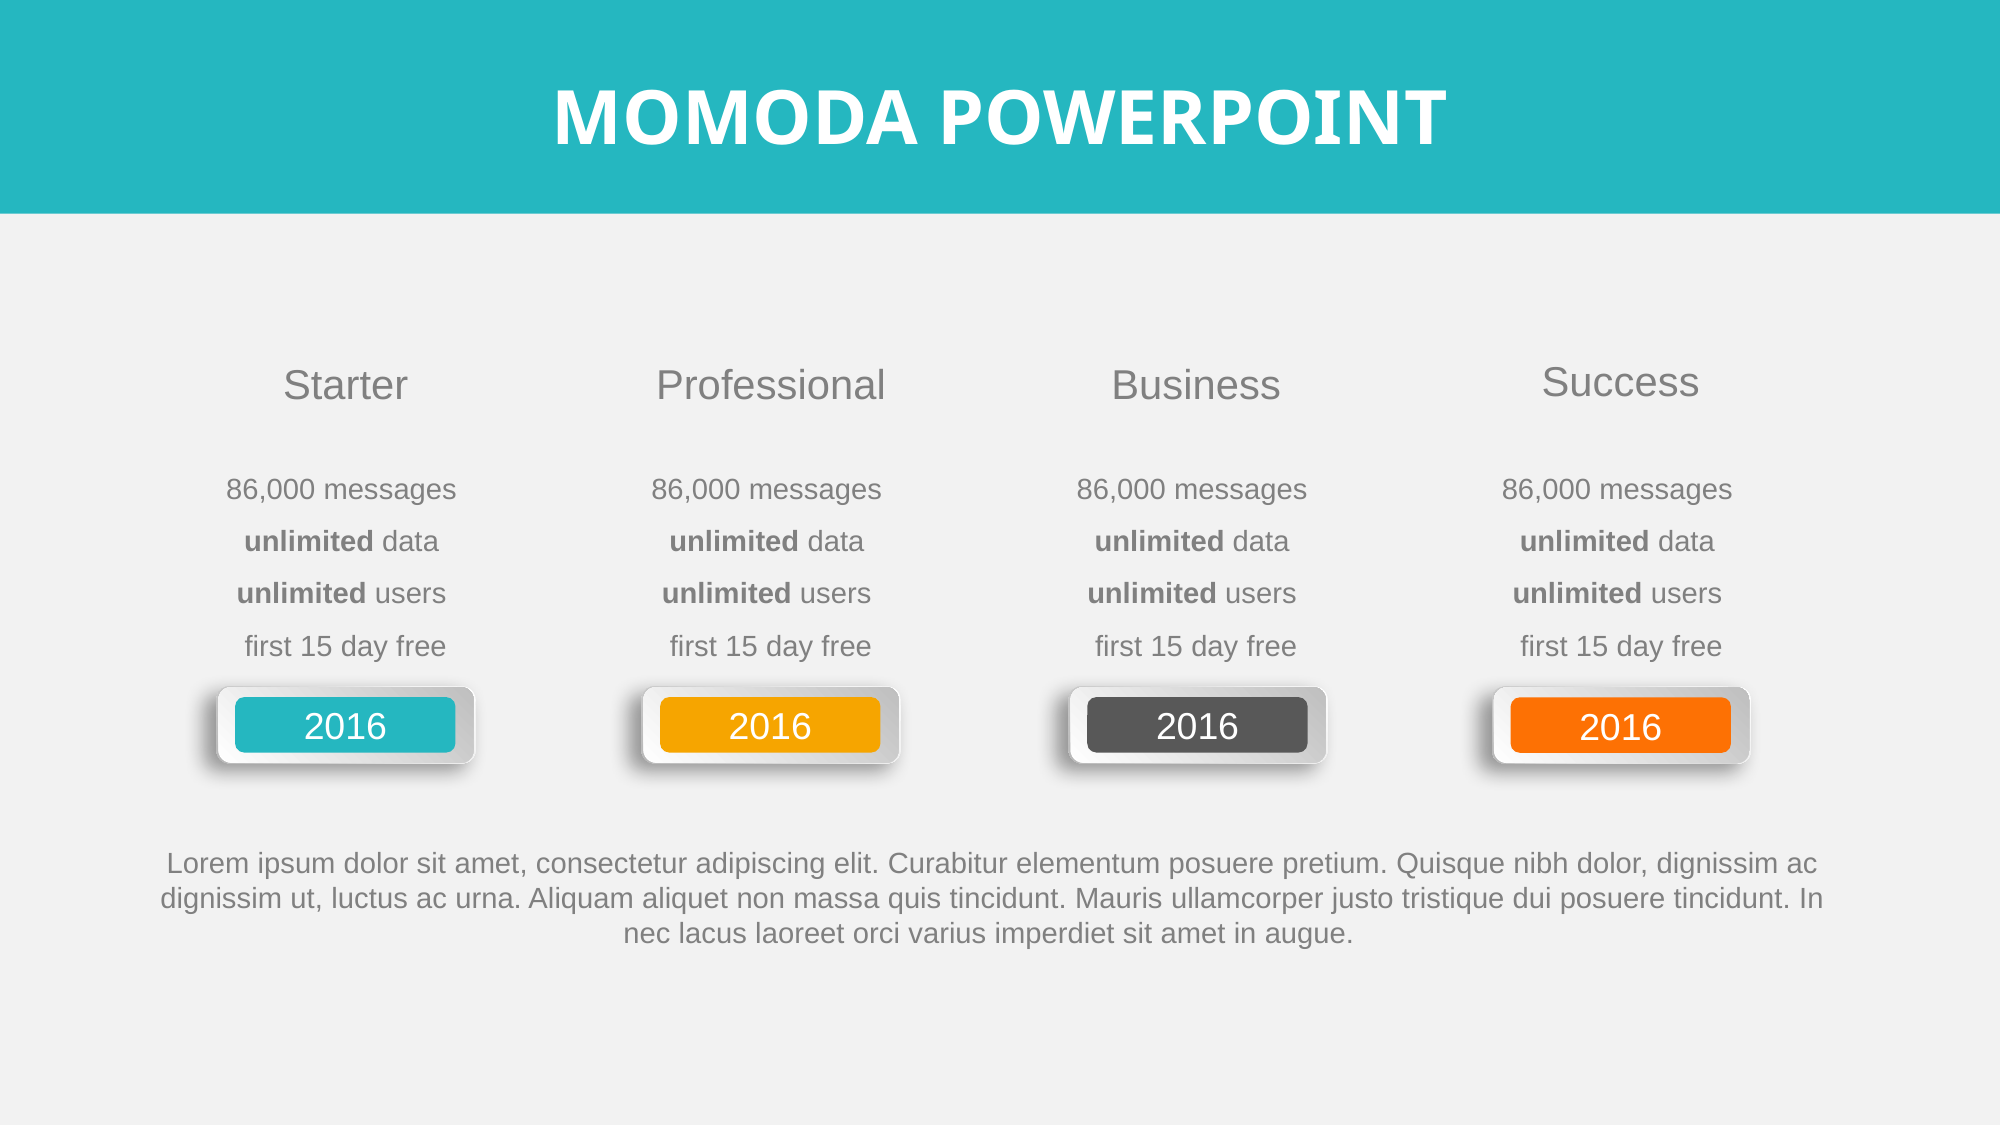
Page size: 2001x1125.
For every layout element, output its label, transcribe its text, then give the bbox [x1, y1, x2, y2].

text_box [1016, 326, 1377, 799]
text_box Lorem ipsum dolor sit amet, consectetur adipiscing elit. Curabitur elementum posuere pretium. Quisque nibh dolor, dignissim ac dignissim ut, luctus ac urna. Aliquam aliquet non massa quis tincidunt. Mauris ullamcorper justo tristique dui posuere tincidunt. In nec lacus laoreet orci varius imperdiet sit amet in augue. [119, 834, 1868, 968]
text_box MOMODA POWERPOINT [536, 61, 1464, 167]
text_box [590, 326, 951, 799]
text_box [0, 0, 2000, 215]
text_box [1492, 686, 1751, 764]
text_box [216, 686, 476, 764]
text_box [1441, 326, 1802, 799]
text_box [165, 326, 526, 799]
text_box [641, 686, 901, 764]
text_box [1068, 686, 1328, 764]
